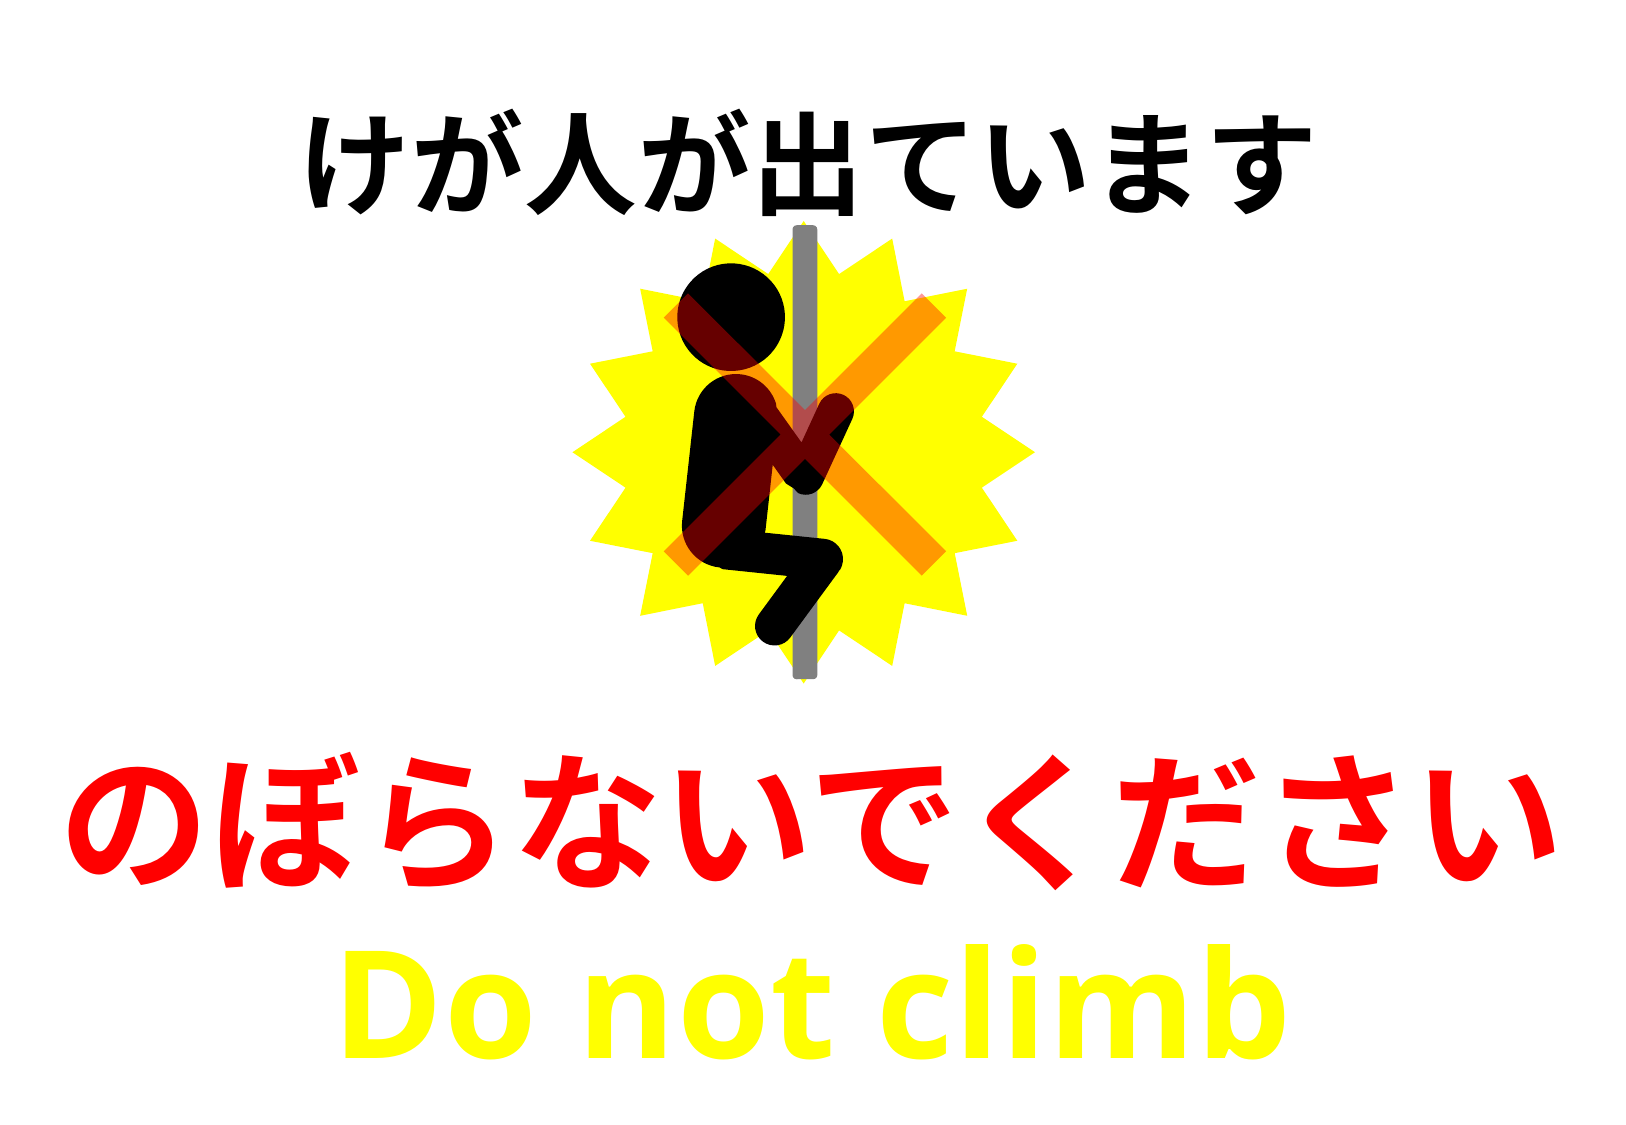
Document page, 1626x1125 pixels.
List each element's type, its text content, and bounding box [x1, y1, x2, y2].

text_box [572, 220, 1036, 684]
text_box のぼらないでください Do not climb [0, 721, 1625, 1097]
text_box けが人が出ています [0, 86, 1625, 237]
